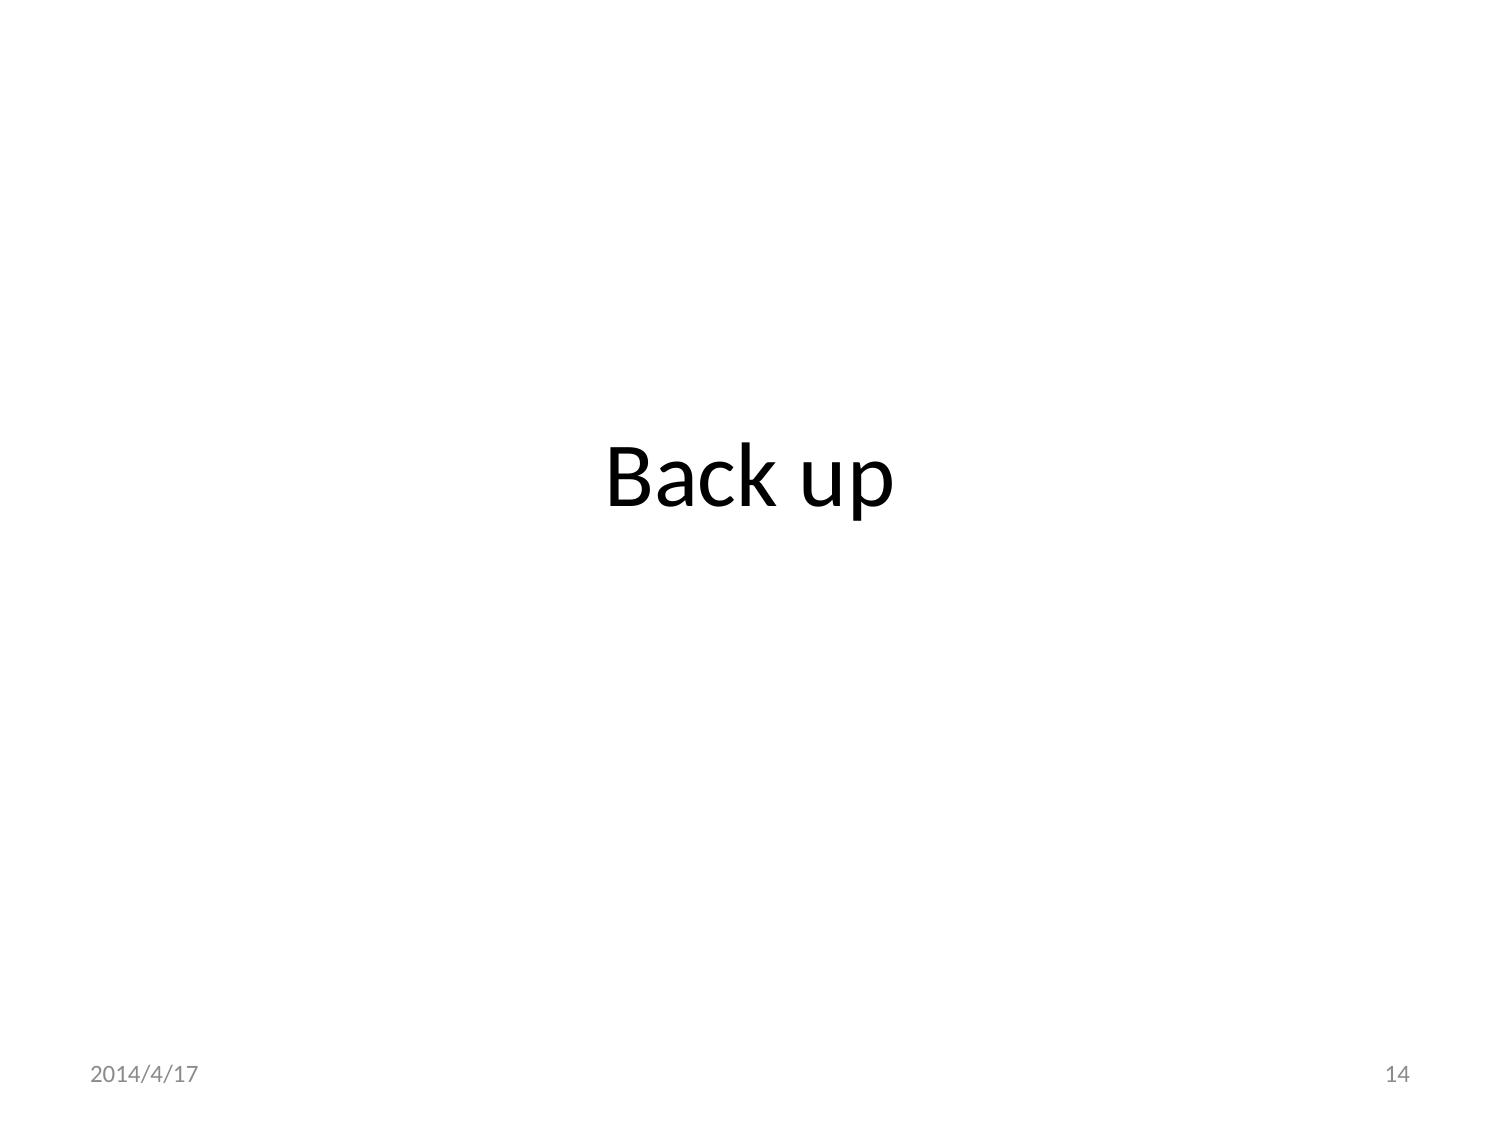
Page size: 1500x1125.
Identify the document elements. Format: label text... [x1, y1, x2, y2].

title Back up [112, 349, 1388, 591]
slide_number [75, 1042, 425, 1103]
slide_number 14 [1074, 1042, 1425, 1103]
